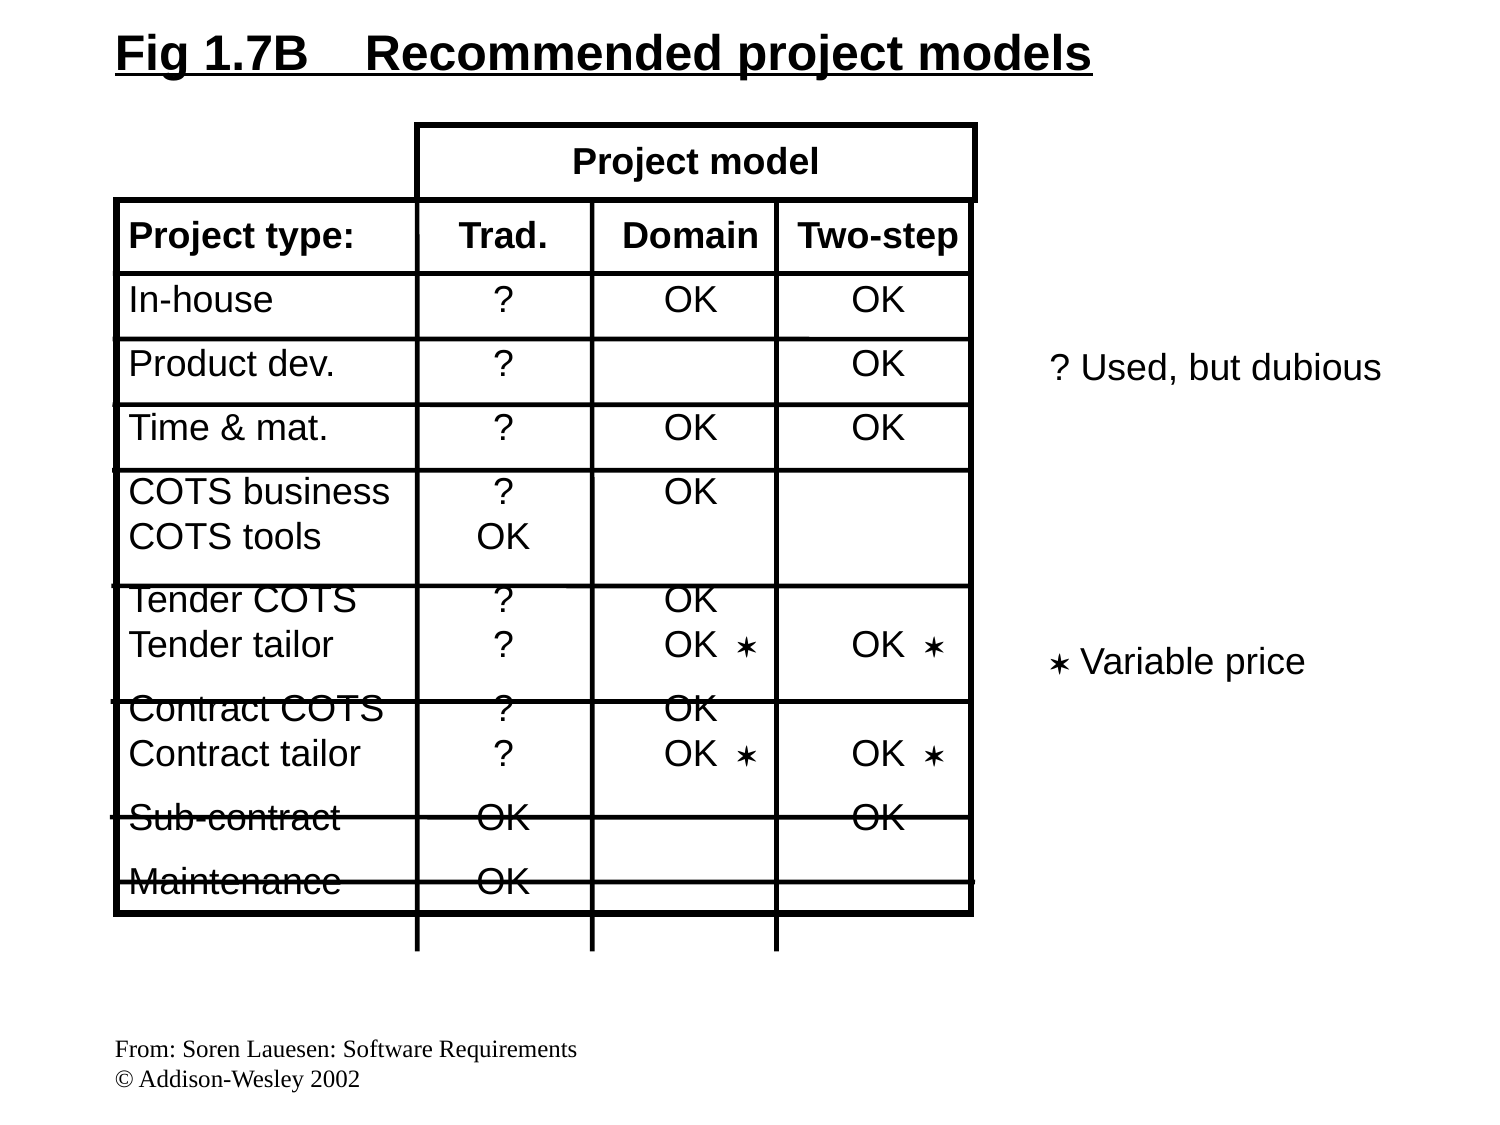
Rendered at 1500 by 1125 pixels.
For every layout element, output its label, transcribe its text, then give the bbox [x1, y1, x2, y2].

text_box Project type: Trad. Domain Two-step In-house ? OK OK Product dev. ? OK Time & mat. ? OK OK COTS business ? OK COTS tools OK Tender COTS ? OK Tender tailor ? OK  OK  Contract COTS ? OK Contract tailor ? OK  OK  Sub-contract OK OK Maintenance OK [116, 471, 417, 585]
text_box Project type: Trad. Domain Two-step In-house ? OK OK Product dev. ? OK Time & mat. ? OK OK COTS business ? OK COTS tools OK Tender COTS ? OK Tender tailor ? OK  OK  Contract COTS ? OK Contract tailor ? OK  OK  Sub-contract OK OK Maintenance OK [418, 274, 592, 339]
text_box Project type: Trad. Domain Two-step In-house ? OK OK Product dev. ? OK Time & mat. ? OK OK COTS business ? OK COTS tools OK Tender COTS ? OK Tender tailor ? OK  OK  Contract COTS ? OK Contract tailor ? OK  OK  Sub-contract OK OK Maintenance OK [777, 702, 972, 882]
text_box Fig 1.7B Recommended project models [99, 12, 1149, 88]
text_box Project type: Trad. Domain Two-step In-house ? OK OK Product dev. ? OK Time & mat. ? OK OK COTS business ? OK COTS tools OK Tender COTS ? OK Tender tailor ? OK  OK  Contract COTS ? OK Contract tailor ? OK  OK  Sub-contract OK OK Maintenance OK [593, 471, 776, 585]
slide_number From: Soren Lauesen: Software Requirements © Addison-Wesley 2002 [99, 1025, 875, 1100]
text_box Project type: Trad. Domain Two-step In-house ? OK OK Product dev. ? OK Time & mat. ? OK OK COTS business ? OK COTS tools OK Tender COTS ? OK Tender tailor ? OK  OK  Contract COTS ? OK Contract tailor ? OK  OK  Sub-contract OK OK Maintenance OK [116, 274, 417, 339]
text_box Project type: Trad. Domain Two-step In-house ? OK OK Product dev. ? OK Time & mat. ? OK OK COTS business ? OK COTS tools OK Tender COTS ? OK Tender tailor ? OK  OK  Contract COTS ? OK Contract tailor ? OK  OK  Sub-contract OK OK Maintenance OK [116, 818, 417, 914]
text_box Project type: Trad. Domain Two-step In-house ? OK OK Product dev. ? OK Time & mat. ? OK OK COTS business ? OK COTS tools OK Tender COTS ? OK Tender tailor ? OK  OK  Contract COTS ? OK Contract tailor ? OK  OK  Sub-contract OK OK Maintenance OK [593, 274, 776, 339]
text_box Project type: Trad. Domain Two-step In-house ? OK OK Product dev. ? OK Time & mat. ? OK OK COTS business ? OK COTS tools OK Tender COTS ? OK Tender tailor ? OK  OK  Contract COTS ? OK Contract tailor ? OK  OK  Sub-contract OK OK Maintenance OK [418, 471, 592, 585]
text_box Project type: Trad. Domain Two-step In-house ? OK OK Product dev. ? OK Time & mat. ? OK OK COTS business ? OK COTS tools OK Tender COTS ? OK Tender tailor ? OK  OK  Contract COTS ? OK Contract tailor ? OK  OK  Sub-contract OK OK Maintenance OK [593, 340, 776, 404]
text_box Project type: Trad. Domain Two-step In-house ? OK OK Product dev. ? OK Time & mat. ? OK OK COTS business ? OK COTS tools OK Tender COTS ? OK Tender tailor ? OK  OK  Contract COTS ? OK Contract tailor ? OK  OK  Sub-contract OK OK Maintenance OK [593, 702, 776, 817]
text_box Project type: Trad. Domain Two-step In-house ? OK OK Product dev. ? OK Time & mat. ? OK OK COTS business ? OK COTS tools OK Tender COTS ? OK Tender tailor ? OK  OK  Contract COTS ? OK Contract tailor ? OK  OK  Sub-contract OK OK Maintenance OK [777, 883, 972, 914]
text_box Project type: Trad. Domain Two-step In-house ? OK OK Product dev. ? OK Time & mat. ? OK OK COTS business ? OK COTS tools OK Tender COTS ? OK Tender tailor ? OK  OK  Contract COTS ? OK Contract tailor ? OK  OK  Sub-contract OK OK Maintenance OK [777, 274, 972, 339]
text_box Project type: Trad. Domain Two-step In-house ? OK OK Product dev. ? OK Time & mat. ? OK OK COTS business ? OK COTS tools OK Tender COTS ? OK Tender tailor ? OK  OK  Contract COTS ? OK Contract tailor ? OK  OK  Sub-contract OK OK Maintenance OK [418, 200, 592, 273]
text_box  Variable price [1038, 624, 1318, 694]
text_box Project type: Trad. Domain Two-step In-house ? OK OK Product dev. ? OK Time & mat. ? OK OK COTS business ? OK COTS tools OK Tender COTS ? OK Tender tailor ? OK  OK  Contract COTS ? OK Contract tailor ? OK  OK  Sub-contract OK OK Maintenance OK [593, 883, 776, 914]
text_box Project type: Trad. Domain Two-step In-house ? OK OK Product dev. ? OK Time & mat. ? OK OK COTS business ? OK COTS tools OK Tender COTS ? OK Tender tailor ? OK  OK  Contract COTS ? OK Contract tailor ? OK  OK  Sub-contract OK OK Maintenance OK [593, 200, 776, 273]
text_box Project type: Trad. Domain Two-step In-house ? OK OK Product dev. ? OK Time & mat. ? OK OK COTS business ? OK COTS tools OK Tender COTS ? OK Tender tailor ? OK  OK  Contract COTS ? OK Contract tailor ? OK  OK  Sub-contract OK OK Maintenance OK [777, 471, 972, 585]
text_box Project type: Trad. Domain Two-step In-house ? OK OK Product dev. ? OK Time & mat. ? OK OK COTS business ? OK COTS tools OK Tender COTS ? OK Tender tailor ? OK  OK  Contract COTS ? OK Contract tailor ? OK  OK  Sub-contract OK OK Maintenance OK [777, 405, 972, 470]
text_box Project type: Trad. Domain Two-step In-house ? OK OK Product dev. ? OK Time & mat. ? OK OK COTS business ? OK COTS tools OK Tender COTS ? OK Tender tailor ? OK  OK  Contract COTS ? OK Contract tailor ? OK  OK  Sub-contract OK OK Maintenance OK [418, 340, 592, 404]
text_box Project type: Trad. Domain Two-step In-house ? OK OK Product dev. ? OK Time & mat. ? OK OK COTS business ? OK COTS tools OK Tender COTS ? OK Tender tailor ? OK  OK  Contract COTS ? OK Contract tailor ? OK  OK  Sub-contract OK OK Maintenance OK [116, 586, 417, 701]
text_box Project type: Trad. Domain Two-step In-house ? OK OK Product dev. ? OK Time & mat. ? OK OK COTS business ? OK COTS tools OK Tender COTS ? OK Tender tailor ? OK  OK  Contract COTS ? OK Contract tailor ? OK  OK  Sub-contract OK OK Maintenance OK [116, 340, 417, 404]
text_box Project type: Trad. Domain Two-step In-house ? OK OK Product dev. ? OK Time & mat. ? OK OK COTS business ? OK COTS tools OK Tender COTS ? OK Tender tailor ? OK  OK  Contract COTS ? OK Contract tailor ? OK  OK  Sub-contract OK OK Maintenance OK [418, 818, 592, 882]
text_box Project type: Trad. Domain Two-step In-house ? OK OK Product dev. ? OK Time & mat. ? OK OK COTS business ? OK COTS tools OK Tender COTS ? OK Tender tailor ? OK  OK  Contract COTS ? OK Contract tailor ? OK  OK  Sub-contract OK OK Maintenance OK [593, 405, 776, 470]
text_box Project type: Trad. Domain Two-step In-house ? OK OK Product dev. ? OK Time & mat. ? OK OK COTS business ? OK COTS tools OK Tender COTS ? OK Tender tailor ? OK  OK  Contract COTS ? OK Contract tailor ? OK  OK  Sub-contract OK OK Maintenance OK [418, 883, 592, 914]
text_box Project type: Trad. Domain Two-step In-house ? OK OK Product dev. ? OK Time & mat. ? OK OK COTS business ? OK COTS tools OK Tender COTS ? OK Tender tailor ? OK  OK  Contract COTS ? OK Contract tailor ? OK  OK  Sub-contract OK OK Maintenance OK [593, 586, 776, 701]
text_box Project type: Trad. Domain Two-step In-house ? OK OK Product dev. ? OK Time & mat. ? OK OK COTS business ? OK COTS tools OK Tender COTS ? OK Tender tailor ? OK  OK  Contract COTS ? OK Contract tailor ? OK  OK  Sub-contract OK OK Maintenance OK [116, 199, 417, 273]
text_box Project type: Trad. Domain Two-step In-house ? OK OK Product dev. ? OK Time & mat. ? OK OK COTS business ? OK COTS tools OK Tender COTS ? OK Tender tailor ? OK  OK  Contract COTS ? OK Contract tailor ? OK  OK  Sub-contract OK OK Maintenance OK [418, 405, 592, 470]
text_box ? Used, but dubious [1037, 331, 1395, 401]
text_box Project model [417, 124, 975, 200]
text_box Project type: Trad. Domain Two-step In-house ? OK OK Product dev. ? OK Time & mat. ? OK OK COTS business ? OK COTS tools OK Tender COTS ? OK Tender tailor ? OK  OK  Contract COTS ? OK Contract tailor ? OK  OK  Sub-contract OK OK Maintenance OK [777, 200, 972, 273]
text_box Project type: Trad. Domain Two-step In-house ? OK OK Product dev. ? OK Time & mat. ? OK OK COTS business ? OK COTS tools OK Tender COTS ? OK Tender tailor ? OK  OK  Contract COTS ? OK Contract tailor ? OK  OK  Sub-contract OK OK Maintenance OK [777, 586, 972, 701]
text_box Project type: Trad. Domain Two-step In-house ? OK OK Product dev. ? OK Time & mat. ? OK OK COTS business ? OK COTS tools OK Tender COTS ? OK Tender tailor ? OK  OK  Contract COTS ? OK Contract tailor ? OK  OK  Sub-contract OK OK Maintenance OK [418, 702, 592, 817]
text_box Project type: Trad. Domain Two-step In-house ? OK OK Product dev. ? OK Time & mat. ? OK OK COTS business ? OK COTS tools OK Tender COTS ? OK Tender tailor ? OK  OK  Contract COTS ? OK Contract tailor ? OK  OK  Sub-contract OK OK Maintenance OK [777, 340, 972, 404]
text_box Project type: Trad. Domain Two-step In-house ? OK OK Product dev. ? OK Time & mat. ? OK OK COTS business ? OK COTS tools OK Tender COTS ? OK Tender tailor ? OK  OK  Contract COTS ? OK Contract tailor ? OK  OK  Sub-contract OK OK Maintenance OK [116, 405, 417, 470]
text_box Project type: Trad. Domain Two-step In-house ? OK OK Product dev. ? OK Time & mat. ? OK OK COTS business ? OK COTS tools OK Tender COTS ? OK Tender tailor ? OK  OK  Contract COTS ? OK Contract tailor ? OK  OK  Sub-contract OK OK Maintenance OK [116, 702, 417, 817]
text_box Project type: Trad. Domain Two-step In-house ? OK OK Product dev. ? OK Time & mat. ? OK OK COTS business ? OK COTS tools OK Tender COTS ? OK Tender tailor ? OK  OK  Contract COTS ? OK Contract tailor ? OK  OK  Sub-contract OK OK Maintenance OK [418, 586, 592, 701]
text_box Project type: Trad. Domain Two-step In-house ? OK OK Product dev. ? OK Time & mat. ? OK OK COTS business ? OK COTS tools OK Tender COTS ? OK Tender tailor ? OK  OK  Contract COTS ? OK Contract tailor ? OK  OK  Sub-contract OK OK Maintenance OK [593, 818, 776, 882]
